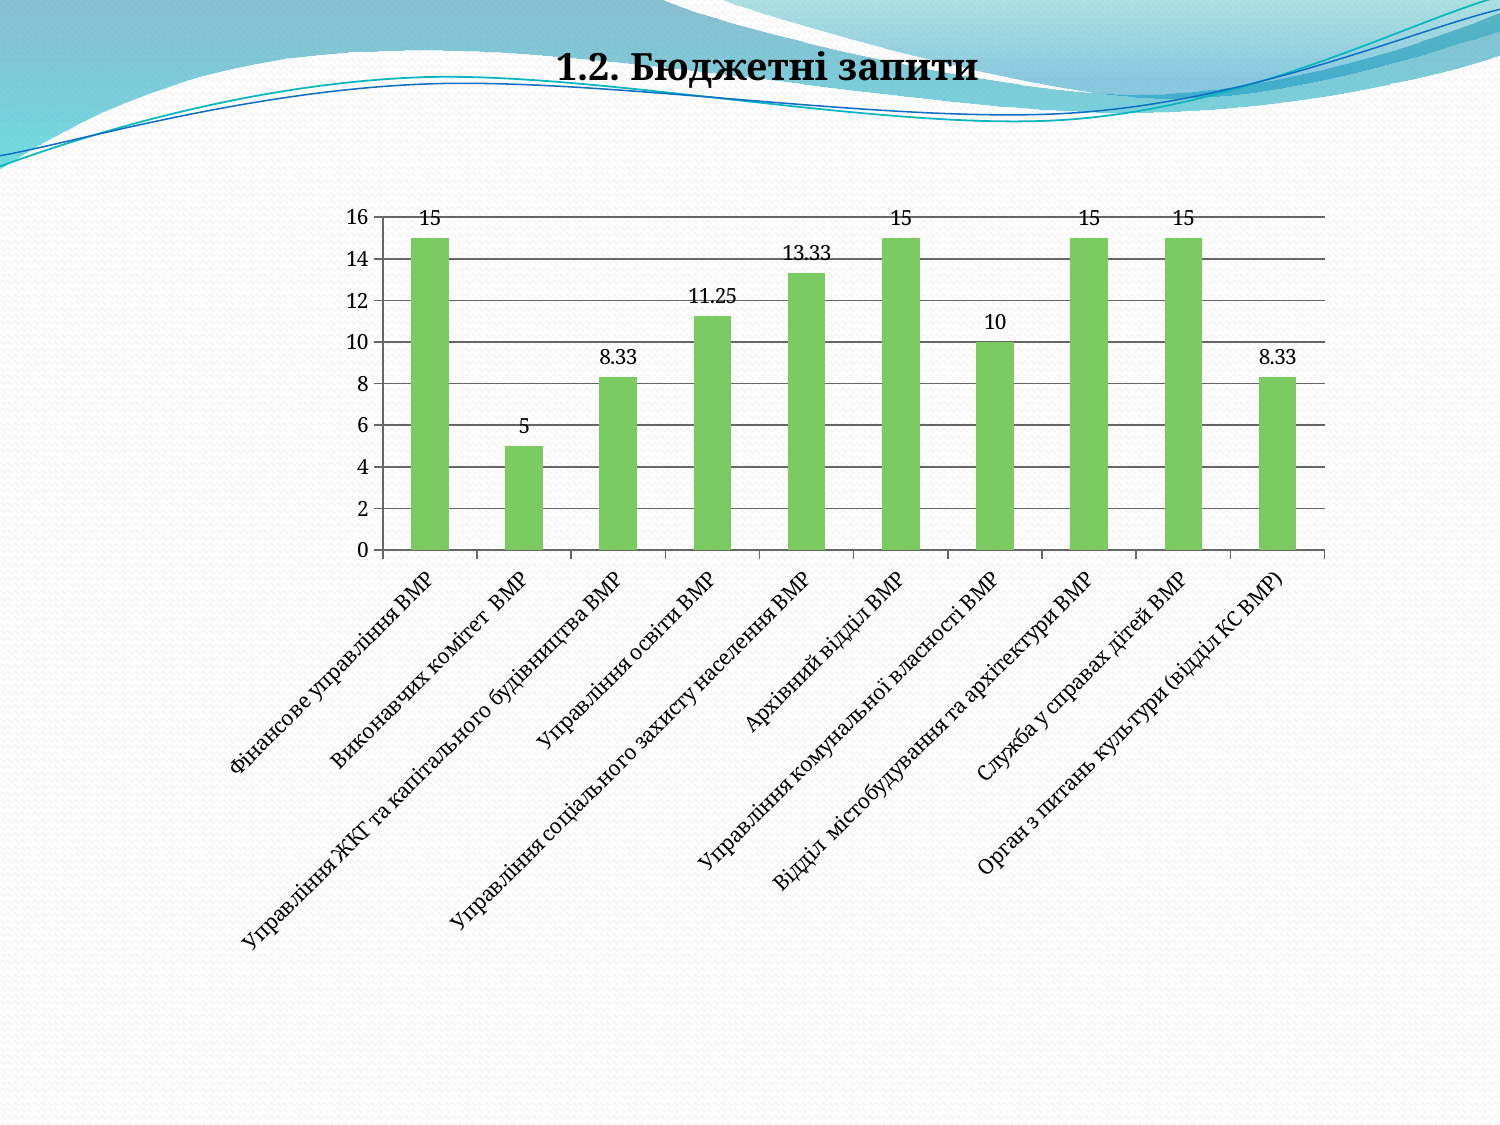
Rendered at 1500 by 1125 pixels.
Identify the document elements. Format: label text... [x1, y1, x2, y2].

chart [198, 187, 1348, 973]
text_box 1.2. Бюджетні запити [421, 35, 1114, 95]
